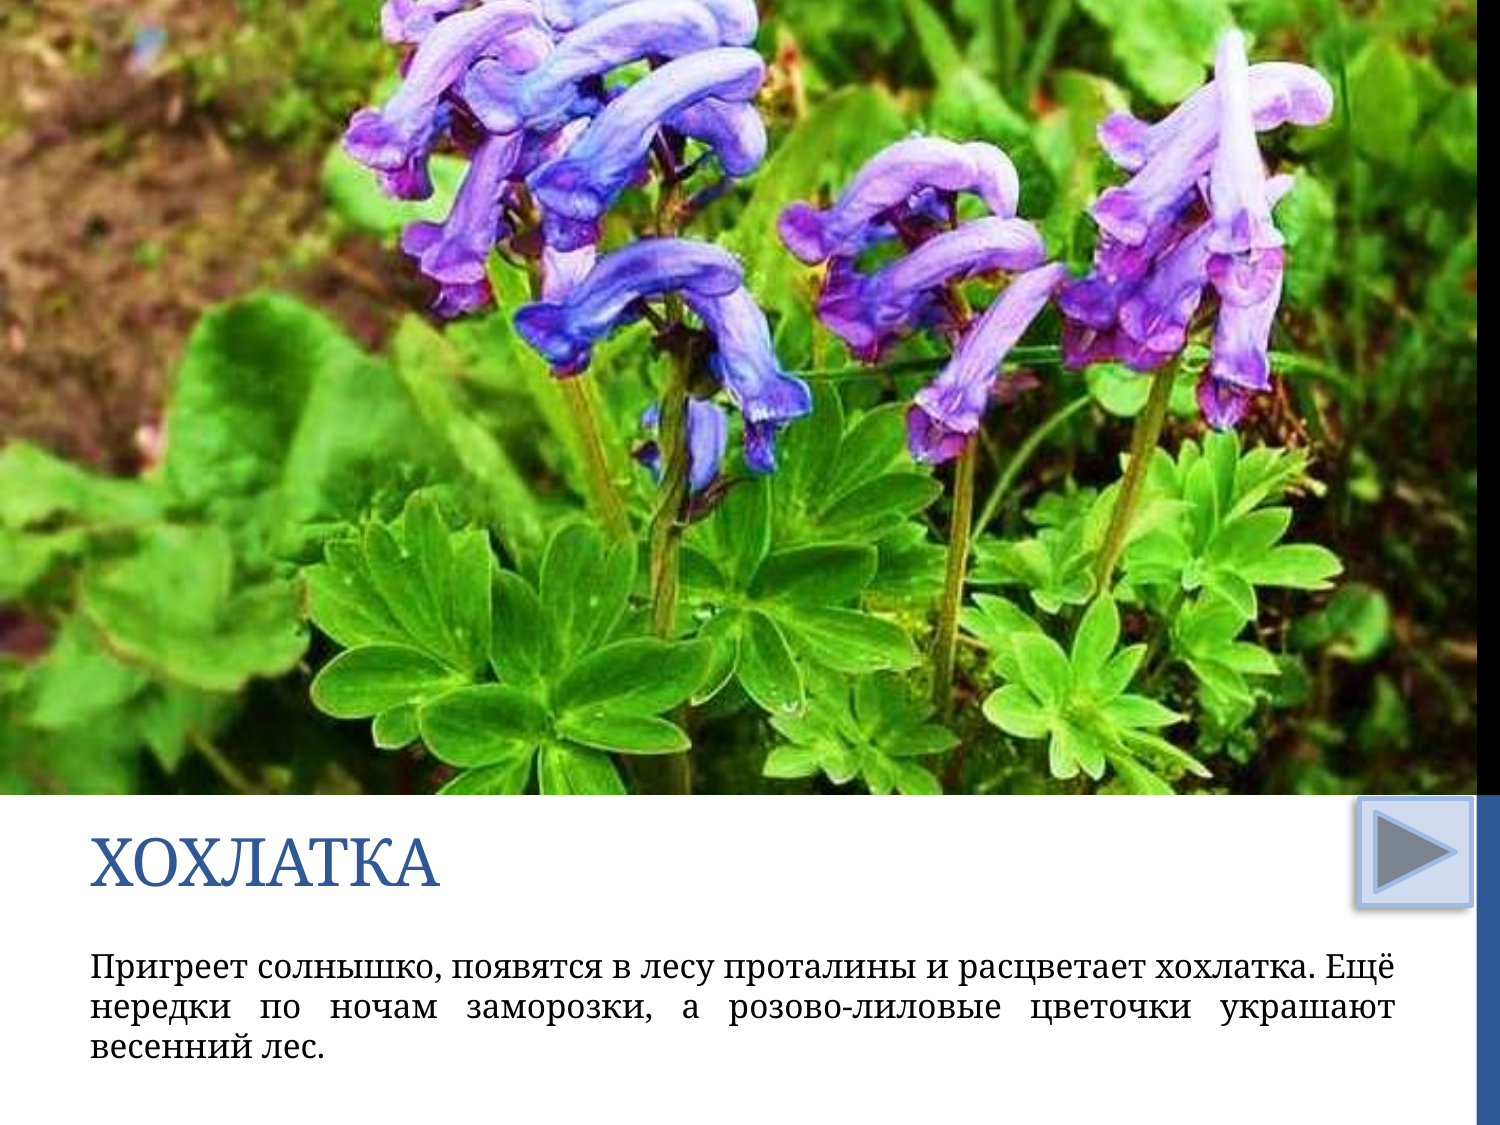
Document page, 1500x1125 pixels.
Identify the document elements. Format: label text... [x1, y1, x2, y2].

title хохлатка [75, 812, 1413, 938]
text_box [1357, 800, 1474, 908]
list Пригреет солнышко, появятся в лесу проталины и расцветает хохлатка. Ещё нередки по ночам заморозки, а розово-лиловые цветочки украшают весенний лес. [74, 937, 1413, 1013]
picture [0, 0, 1478, 796]
